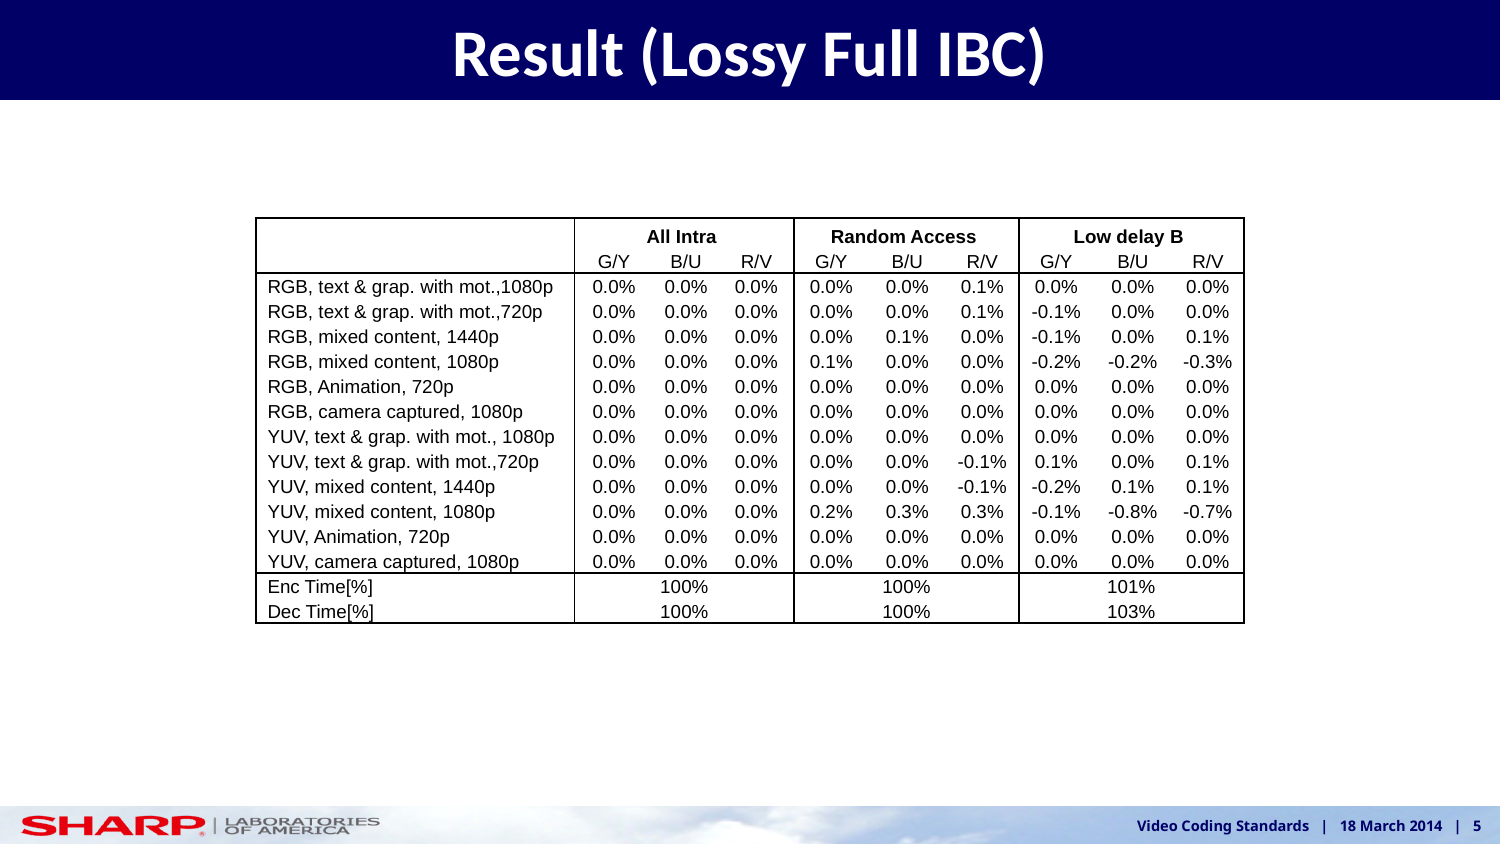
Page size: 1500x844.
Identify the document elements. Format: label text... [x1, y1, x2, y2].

table_cell 0.0% [1094, 298, 1172, 323]
table_cell 0.0% [1020, 523, 1094, 548]
table_cell R/V [1172, 248, 1243, 272]
table_header [257, 219, 574, 248]
table_cell 0.1% [946, 298, 1018, 323]
table_cell B/U [1094, 248, 1172, 272]
table_cell 0.0% [575, 523, 653, 548]
table_cell 0.0% [1094, 548, 1172, 572]
table_cell YUV, mixed content, 1080p [257, 498, 574, 523]
table_cell 0.0% [795, 473, 869, 498]
table_cell 0.0% [653, 473, 719, 498]
table_cell 0.2% [795, 498, 869, 523]
table_cell 0.0% [575, 548, 653, 572]
table_cell 0.0% [1172, 274, 1243, 298]
table_cell 0.0% [1172, 523, 1243, 548]
table_cell YUV, camera captured, 1080p [257, 548, 574, 572]
table_cell 0.0% [653, 523, 719, 548]
table_cell 0.0% [653, 348, 719, 373]
table_cell 0.0% [869, 274, 946, 298]
table_cell -0.1% [946, 448, 1018, 473]
table_cell 0.0% [653, 323, 719, 348]
table_header Low delay B [1020, 219, 1243, 248]
table_cell 0.0% [653, 448, 719, 473]
table_cell 0.0% [575, 298, 653, 323]
table_cell 0.0% [795, 298, 869, 323]
table_cell 0.0% [1172, 548, 1243, 572]
table_cell 0.0% [869, 523, 946, 548]
table_cell RGB, camera captured, 1080p [257, 398, 574, 423]
table_cell 0.0% [719, 548, 793, 572]
table_cell 0.3% [946, 498, 1018, 523]
table_cell RGB, Animation, 720p [257, 373, 574, 398]
table_cell 0.0% [719, 523, 793, 548]
table_cell 0.0% [719, 448, 793, 473]
table_cell RGB, text & grap. with mot.,1080p [257, 274, 574, 298]
table_cell 0.0% [719, 323, 793, 348]
table_cell 0.0% [719, 373, 793, 398]
table_cell 0.0% [795, 523, 869, 548]
table_cell 0.0% [946, 373, 1018, 398]
table_header Random Access [795, 219, 1018, 248]
table_cell 0.0% [719, 423, 793, 448]
table_cell 0.0% [653, 498, 719, 523]
table_cell 0.0% [869, 373, 946, 398]
table_cell G/Y [575, 248, 653, 272]
table_cell 0.0% [795, 448, 869, 473]
table_cell 0.1% [1172, 323, 1243, 348]
table_cell 0.0% [575, 323, 653, 348]
table_cell 0.0% [946, 548, 1018, 572]
table_cell 0.0% [869, 298, 946, 323]
table_cell 0.1% [946, 274, 1018, 298]
table_cell 0.0% [946, 523, 1018, 548]
table_cell -0.1% [1020, 323, 1094, 348]
table_cell 0.0% [719, 274, 793, 298]
table_cell 0.0% [719, 348, 793, 373]
table_cell 0.3% [869, 498, 946, 523]
table_cell 0.1% [795, 348, 869, 373]
table_cell 0.0% [653, 423, 719, 448]
table_cell RGB, mixed content, 1080p [257, 348, 574, 373]
table_cell -0.8% [1094, 498, 1172, 523]
table_cell 0.0% [1094, 373, 1172, 398]
table_cell 101% [1020, 574, 1243, 598]
table_cell 0.0% [1020, 274, 1094, 298]
table_cell [257, 248, 574, 272]
table_cell 0.0% [946, 323, 1018, 348]
table_cell -0.3% [1172, 348, 1243, 373]
table_cell 0.0% [1094, 323, 1172, 348]
table_cell -0.1% [1020, 498, 1094, 523]
table_cell 0.0% [869, 548, 946, 572]
table_cell 0.0% [1172, 298, 1243, 323]
table_cell 0.0% [653, 548, 719, 572]
table_cell 0.0% [1020, 373, 1094, 398]
table_cell Dec Time[%] [257, 598, 574, 622]
table_cell 0.0% [795, 373, 869, 398]
table_header All Intra [575, 219, 793, 248]
table_cell YUV, text & grap. with mot.,720p [257, 448, 574, 473]
table_cell 0.0% [575, 398, 653, 423]
table_cell 0.0% [869, 448, 946, 473]
table_cell -0.1% [946, 473, 1018, 498]
table_cell 0.0% [946, 398, 1018, 423]
table_cell -0.2% [1094, 348, 1172, 373]
table_cell G/Y [1020, 248, 1094, 272]
table_cell 0.0% [946, 348, 1018, 373]
table_cell 0.0% [575, 274, 653, 298]
table_cell 0.0% [1020, 548, 1094, 572]
table_cell YUV, mixed content, 1440p [257, 473, 574, 498]
table_cell 0.0% [795, 398, 869, 423]
table_cell 0.1% [1172, 448, 1243, 473]
table_cell 100% [575, 574, 793, 598]
table_cell G/Y [795, 248, 869, 272]
table_cell YUV, text & grap. with mot., 1080p [257, 423, 574, 448]
table_cell 0.0% [575, 348, 653, 373]
table_cell 0.0% [1094, 423, 1172, 448]
table_cell RGB, mixed content, 1440p [257, 323, 574, 348]
table_cell 0.0% [719, 398, 793, 423]
table_cell R/V [719, 248, 793, 272]
table_cell 0.0% [869, 348, 946, 373]
table_cell 0.0% [1172, 373, 1243, 398]
table_cell Enc Time[%] [257, 574, 574, 598]
table_cell 0.0% [1094, 448, 1172, 473]
table_cell 0.0% [869, 398, 946, 423]
table_cell 0.0% [575, 423, 653, 448]
table_cell -0.2% [1020, 348, 1094, 373]
picture [0, 806, 1500, 844]
table_cell 0.0% [653, 274, 719, 298]
table_cell 0.0% [1172, 423, 1243, 448]
table_cell 0.0% [1020, 398, 1094, 423]
table_cell 103% [1020, 598, 1243, 622]
table_cell 0.0% [1020, 423, 1094, 448]
table_cell -0.7% [1172, 498, 1243, 523]
table_cell 0.1% [869, 323, 946, 348]
table_cell 0.0% [719, 298, 793, 323]
table_cell 100% [575, 598, 793, 622]
table_cell 0.1% [1094, 473, 1172, 498]
table_cell 100% [795, 598, 1018, 622]
table_cell 0.0% [795, 423, 869, 448]
table_cell YUV, Animation, 720p [257, 523, 574, 548]
table_cell 0.0% [795, 548, 869, 572]
table_cell 0.0% [1094, 274, 1172, 298]
table_cell 0.1% [1020, 448, 1094, 473]
table_cell B/U [869, 248, 946, 272]
table_cell 0.0% [719, 498, 793, 523]
table_cell 0.0% [795, 274, 869, 298]
table_cell 0.0% [575, 473, 653, 498]
table_cell B/U [653, 248, 719, 272]
table_cell 100% [795, 574, 1018, 598]
table_cell 0.0% [869, 473, 946, 498]
table_cell 0.0% [719, 473, 793, 498]
table_cell R/V [946, 248, 1018, 272]
table_cell 0.0% [1172, 398, 1243, 423]
table_cell 0.0% [869, 423, 946, 448]
table_cell 0.0% [946, 423, 1018, 448]
table_cell 0.0% [575, 448, 653, 473]
table_cell 0.0% [575, 498, 653, 523]
table_cell -0.1% [1020, 298, 1094, 323]
table_cell 0.1% [1172, 473, 1243, 498]
table_cell -0.2% [1020, 473, 1094, 498]
table_cell 0.0% [653, 398, 719, 423]
table_cell 0.0% [575, 373, 653, 398]
table_cell 0.0% [1094, 398, 1172, 423]
table_cell RGB, text & grap. with mot.,720p [257, 298, 574, 323]
table_cell 0.0% [1094, 523, 1172, 548]
table_cell 0.0% [653, 373, 719, 398]
table_cell 0.0% [653, 298, 719, 323]
table_cell 0.0% [795, 323, 869, 348]
title Result (Lossy Full IBC) [16, 0, 1484, 101]
